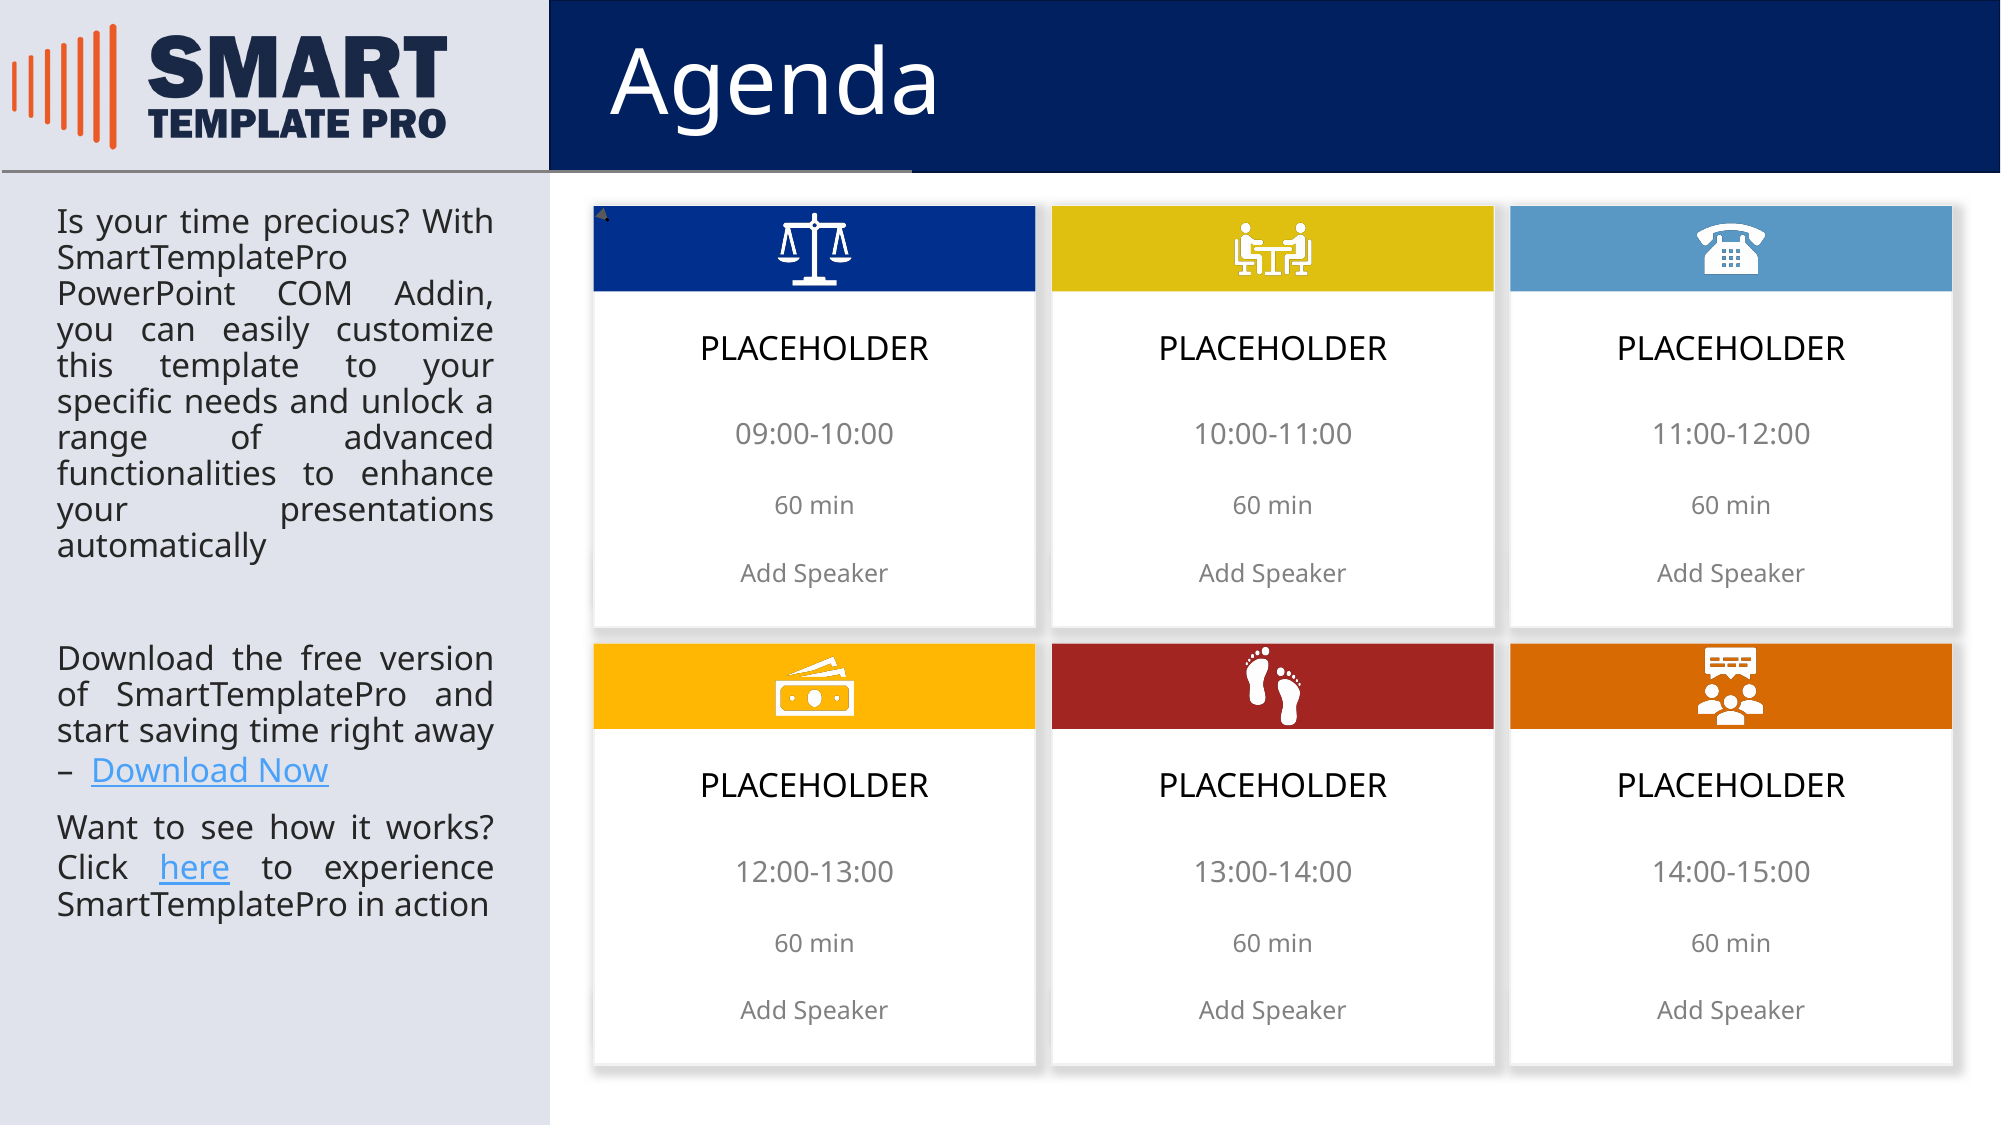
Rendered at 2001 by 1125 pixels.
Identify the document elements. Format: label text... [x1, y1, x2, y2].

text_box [574, 187, 1971, 1084]
text_box Is your time precious? With SmartTemplatePro PowerPoint COM Addin, you can easily customize this template to your specific needs and unlock a range of advanced functionalities to enhance your presentations automatically Download the free version of SmartTemplatePro and start saving time right away – Download Now Want to see how it works? Click here to experience SmartTemplatePro in action [41, 197, 510, 1065]
text_box Agenda [595, 4, 1999, 165]
picture [0, 13, 459, 158]
